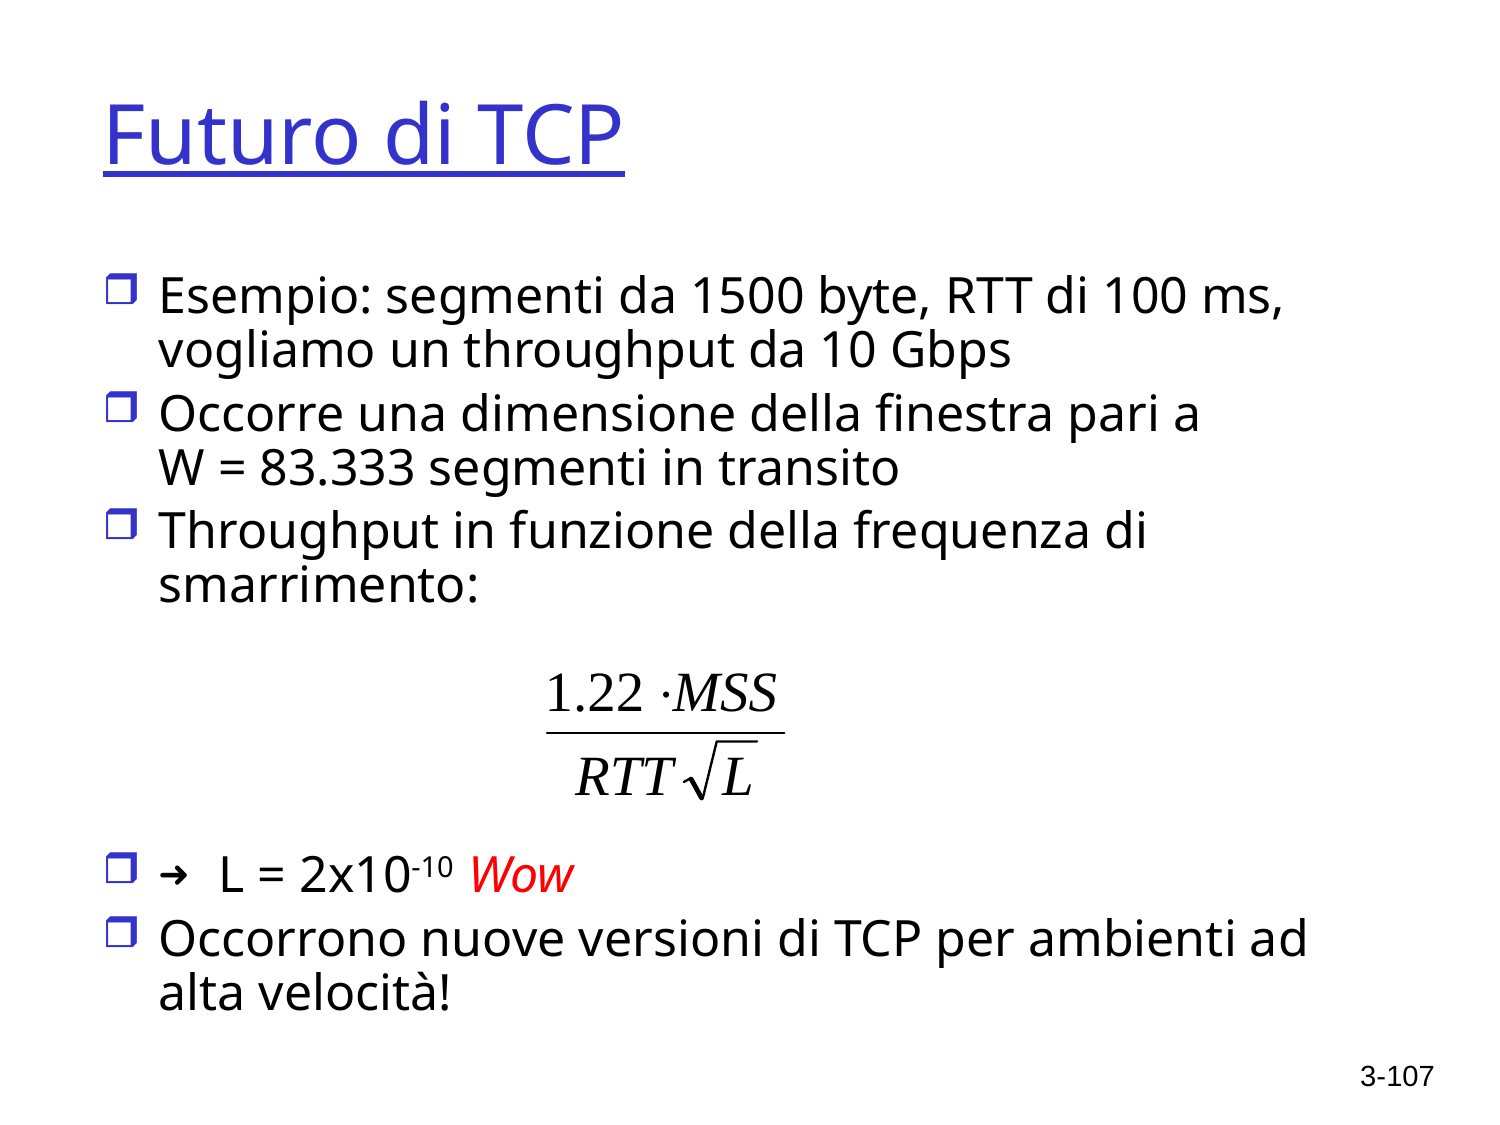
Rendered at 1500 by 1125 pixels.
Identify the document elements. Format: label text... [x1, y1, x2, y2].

title Futuro di TCP [87, 37, 1363, 226]
list Esempio: segmenti da 1500 byte, RTT di 100 ms, vogliamo un throughput da 10 Gbps Occorre una dimensione della finestra pari a W = 83.333 segmenti in transito Throughput in funzione della frequenza di smarrimento: ➜ L = 2x10-10 Wow Occorrono nuove versioni di TCP per ambienti ad alta velocità! [87, 262, 1363, 1026]
slide_number 3-107 [1338, 1049, 1451, 1125]
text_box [537, 656, 794, 814]
